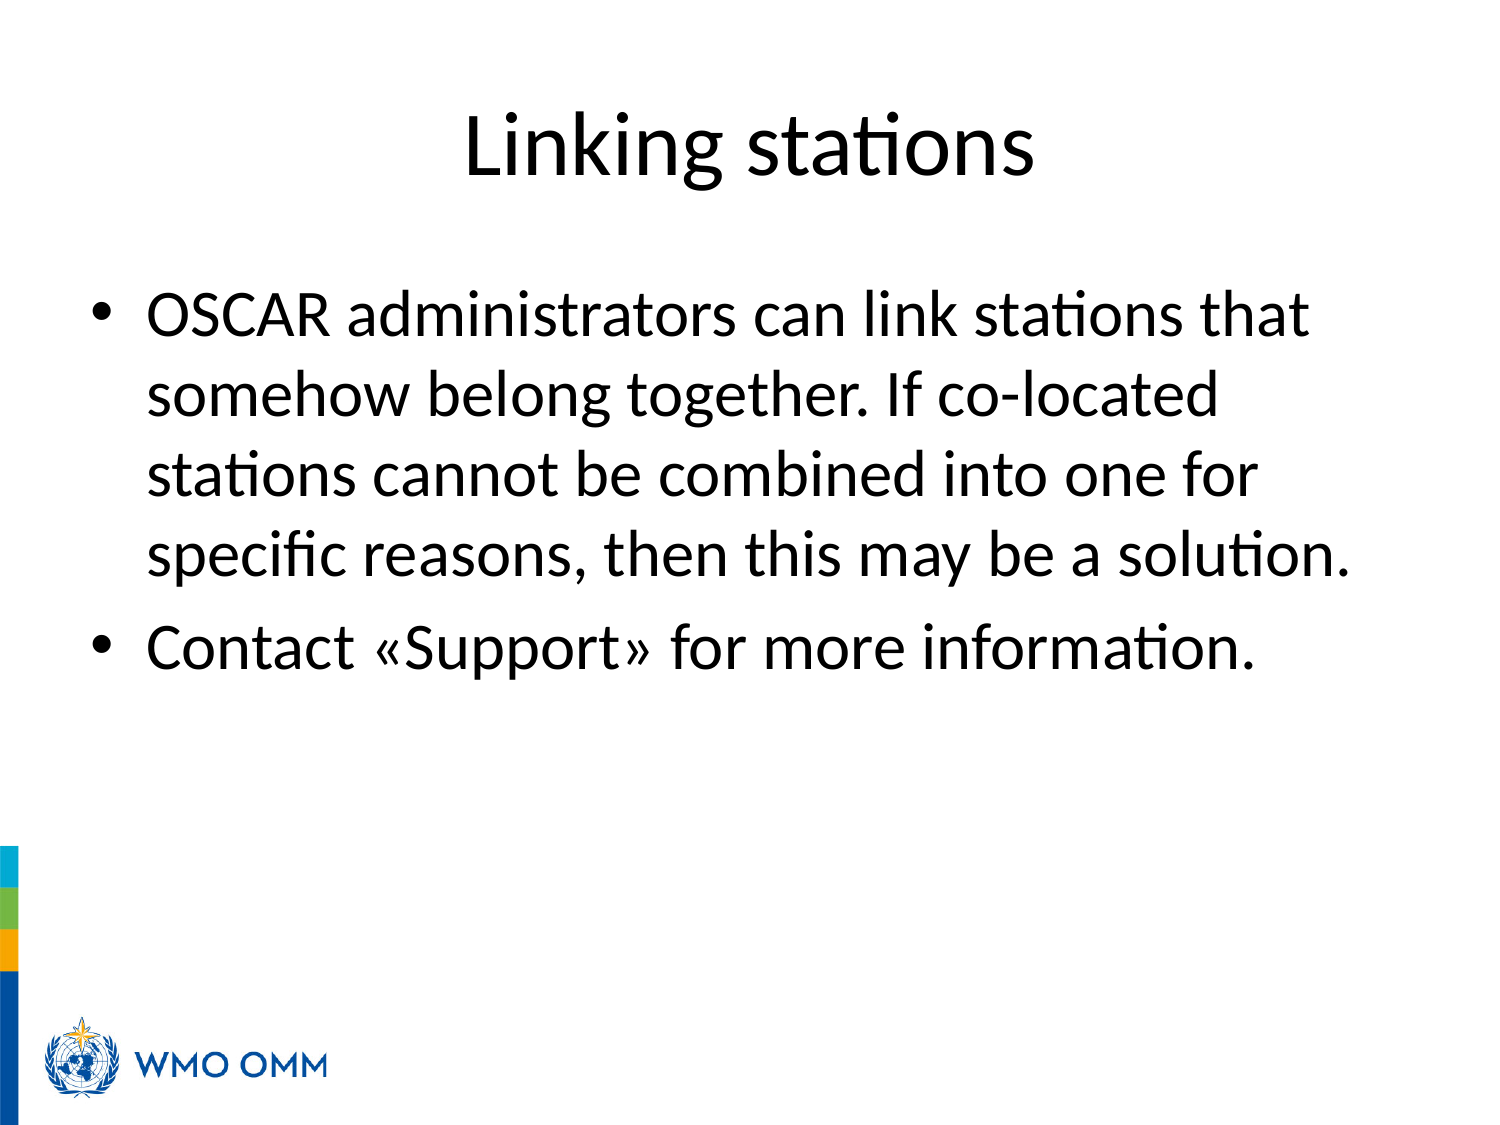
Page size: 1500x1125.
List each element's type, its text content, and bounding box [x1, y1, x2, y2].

title Linking stations [75, 45, 1425, 233]
list OSCAR administrators can link stations that somehow belong together. If co-located stations cannot be combined into one for specific reasons, then this may be a solution. Contact «Support» for more information. [75, 262, 1425, 1005]
picture [0, 845, 327, 1125]
